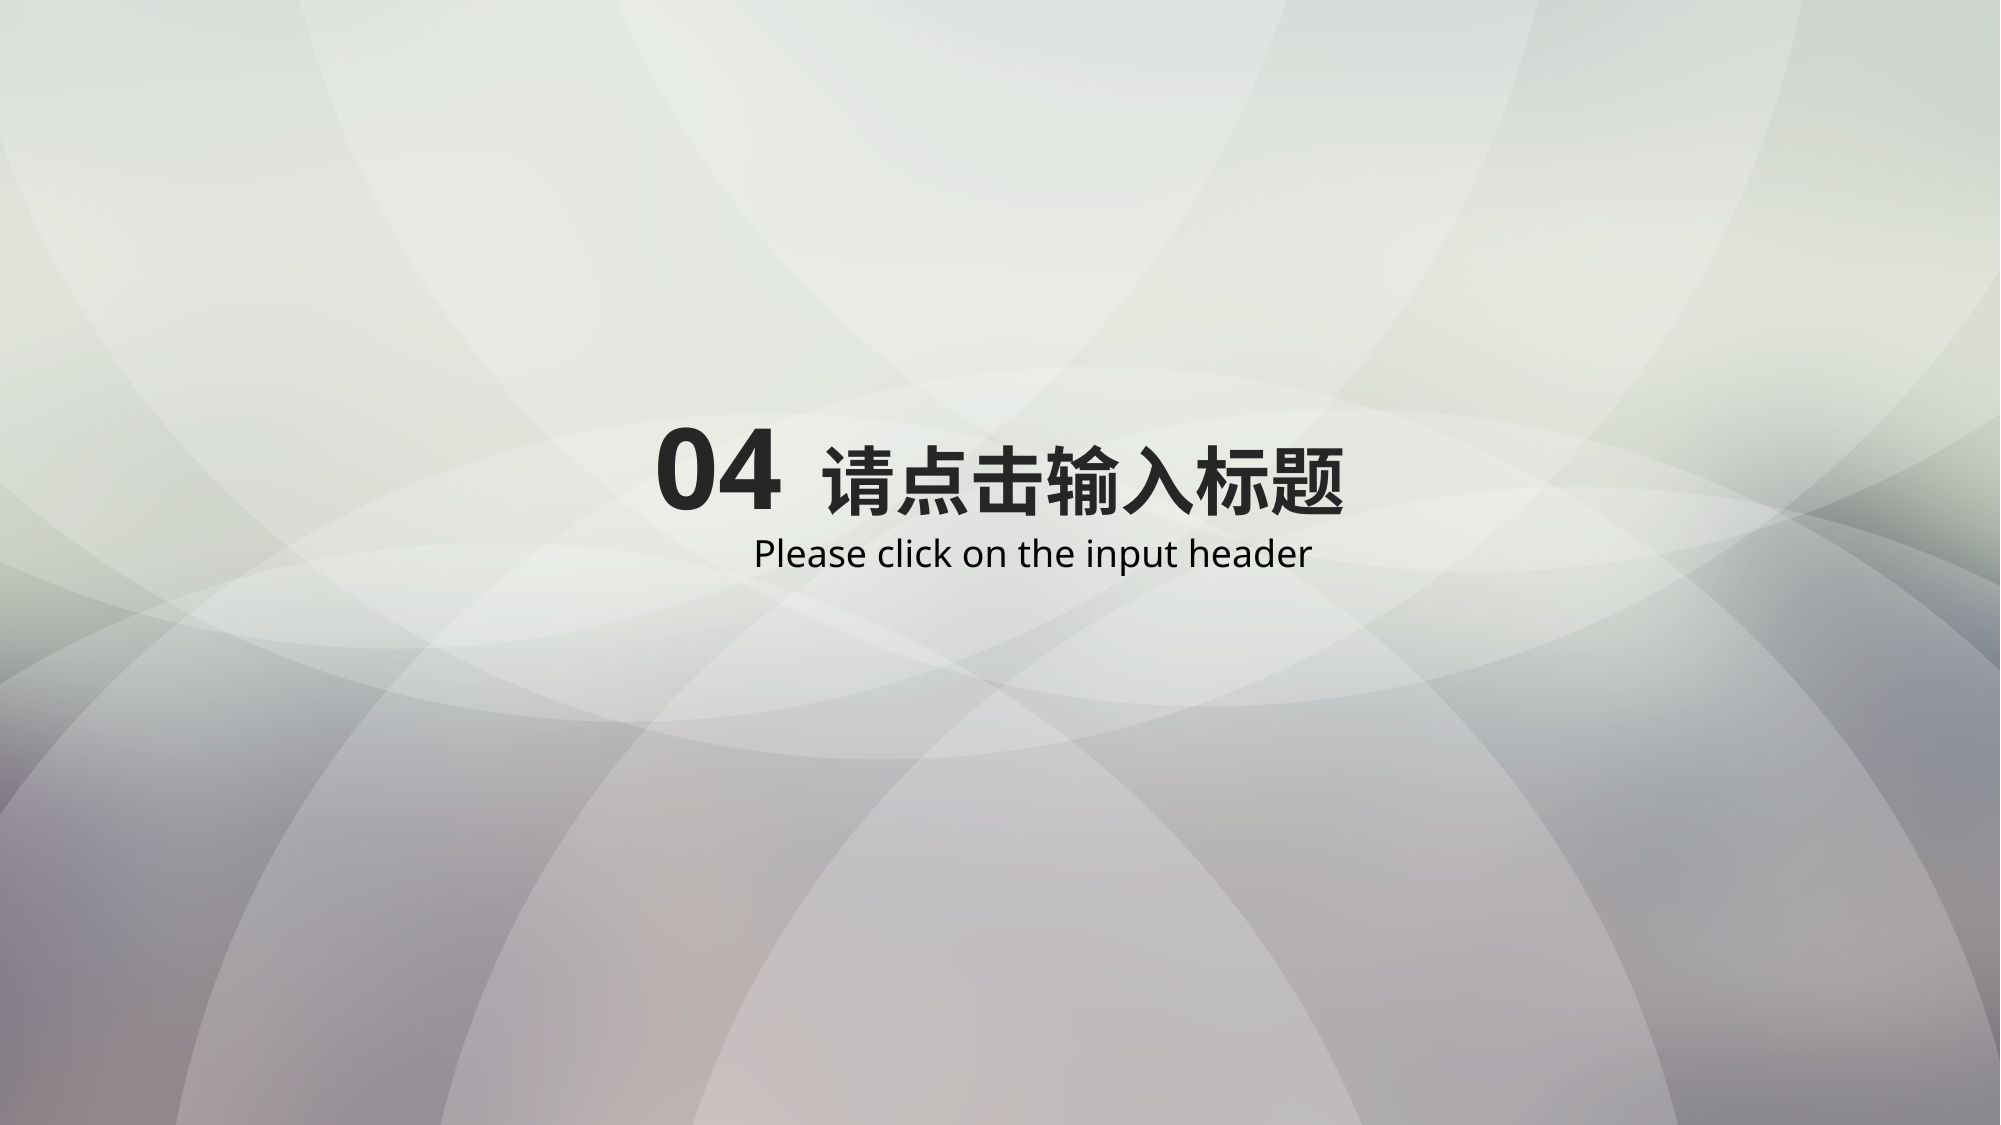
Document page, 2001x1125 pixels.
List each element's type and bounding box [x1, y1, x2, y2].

text_box [0, 0, 2000, 1125]
